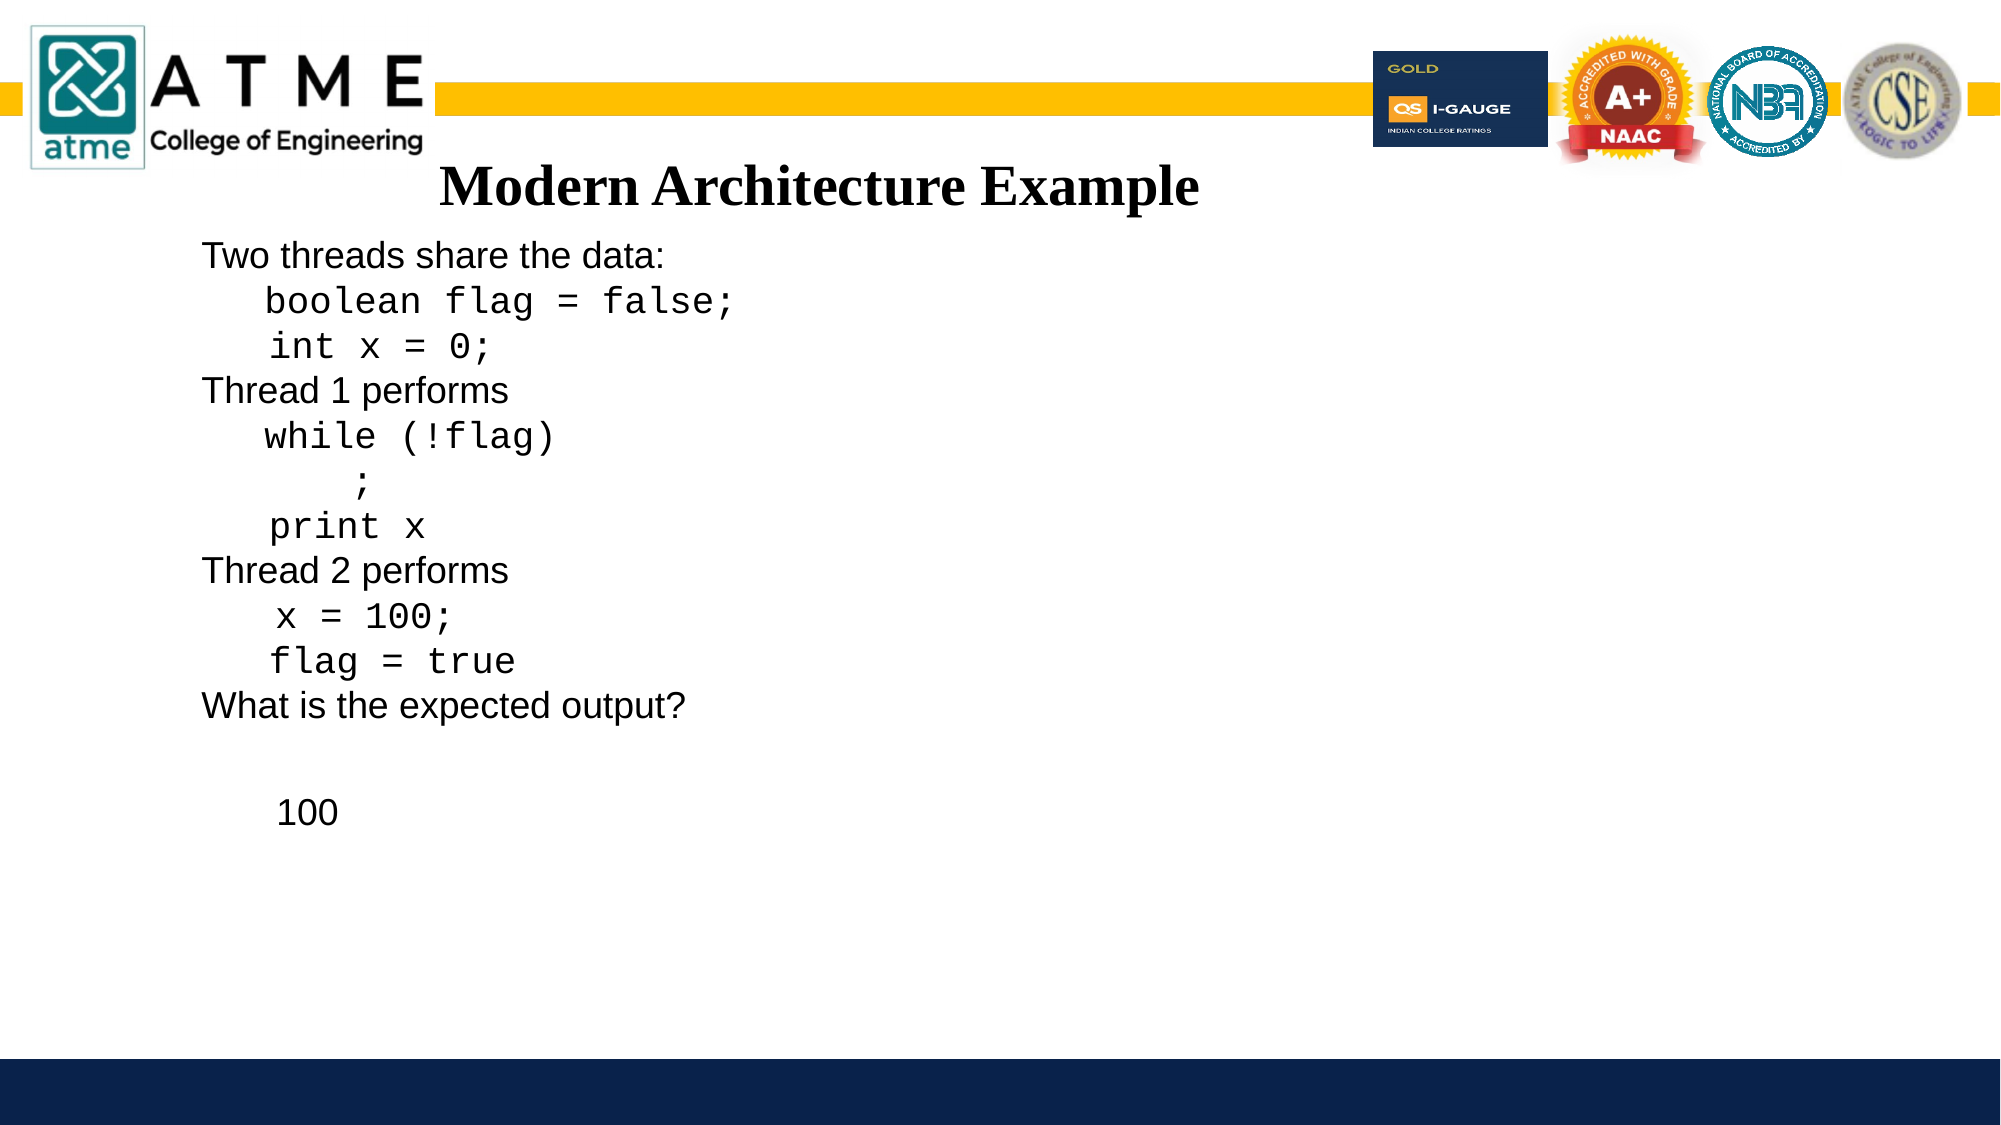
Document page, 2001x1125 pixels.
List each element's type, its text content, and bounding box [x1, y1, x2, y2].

title Modern Architecture Example [145, 139, 1496, 235]
text_box 100 [261, 780, 711, 841]
list Two threads share the data: boolean flag = false; int x = 0; Thread 1 performs while (!flag) ; print x Thread 2 performs x = 100; flag = true What is the expected output? [186, 223, 1455, 781]
picture [22, 15, 435, 178]
picture [1840, 26, 1968, 176]
picture [0, 1059, 2001, 1125]
picture [1373, 20, 1828, 180]
